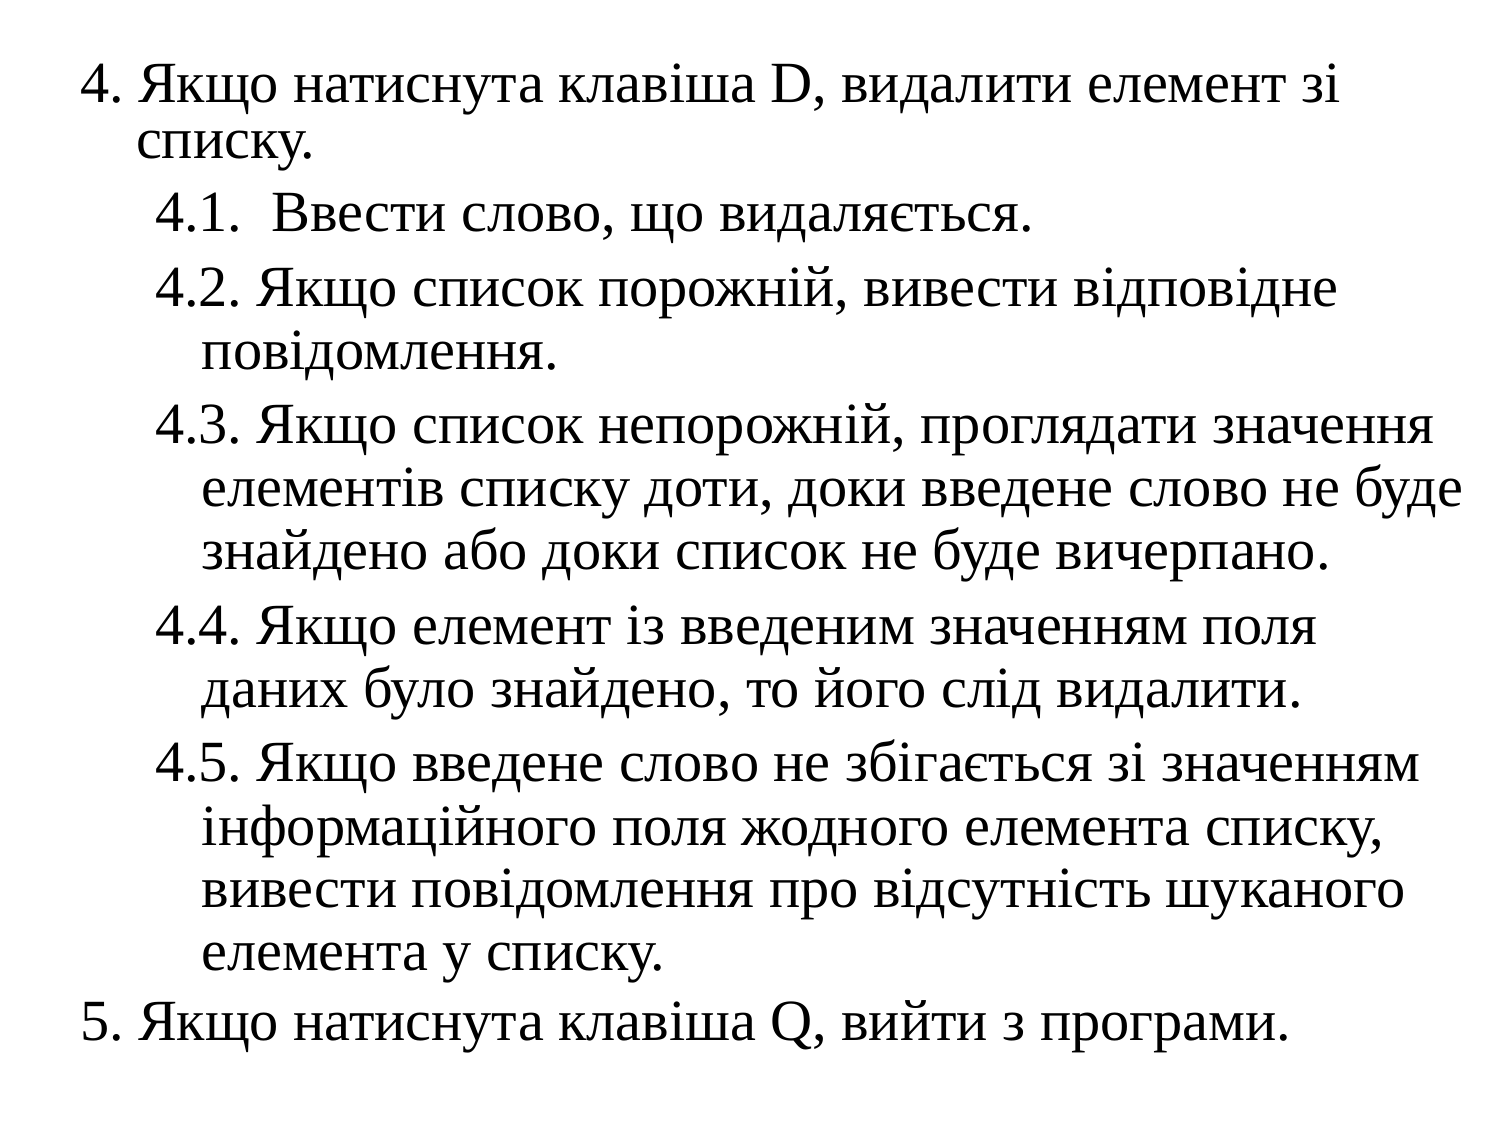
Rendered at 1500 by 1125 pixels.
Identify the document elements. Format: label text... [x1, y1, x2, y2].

list 4. Якщо натиснута клавіша D, видалити елемент зі списку. 4.1. Ввести слово, що видаляється. 4.2. Якщо список порожній, вивести відповідне повідомлення. 4.3. Якщо список непорожній, проглядати значення елементів списку доти, доки введене слово не буде знайдено або доки список не буде вичерпано. 4.4. Якщо елемент із введеним значенням поля даних було знайдено, то його слід видалити. 4.5. Якщо введене слово не збігається зі значенням інформаційного поля жодного елемента списку, вивести повідомлення про відсутність шуканого елемента у списку. 5. Якщо натиснута клавіша Q, вийти з програми. [50, 50, 1500, 1125]
